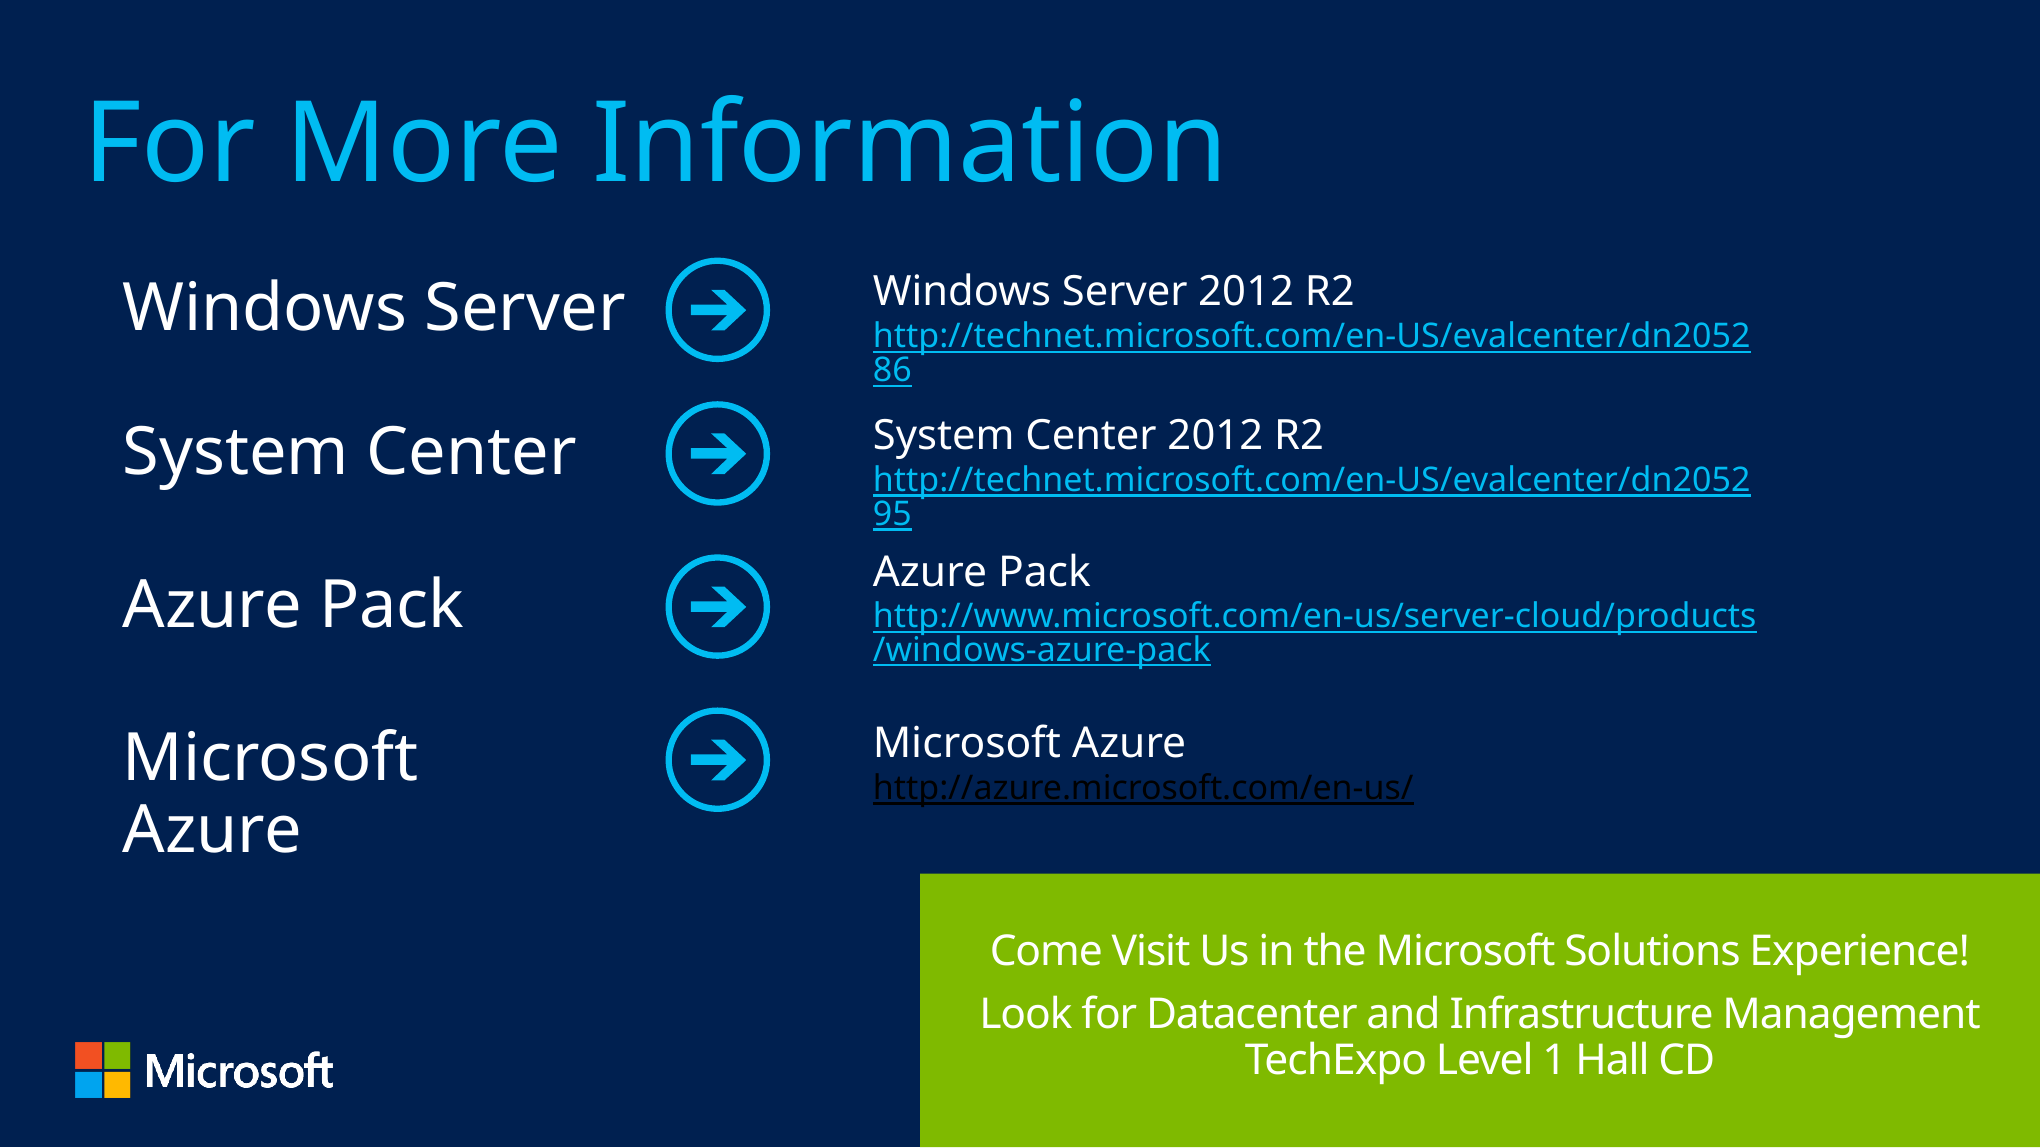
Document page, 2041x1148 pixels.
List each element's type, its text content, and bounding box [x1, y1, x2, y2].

list For More Information [83, 84, 1959, 207]
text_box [91, 392, 1782, 517]
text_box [91, 698, 1782, 823]
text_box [91, 248, 1782, 373]
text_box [91, 535, 1782, 680]
text_box Come Visit Us in the Microsoft Solutions Experience! Look for Datacenter and Infrastructure Management TechExpo Level 1 Hall CD [964, 921, 1996, 1092]
text_box [919, 873, 2041, 1148]
picture [74, 1042, 333, 1098]
